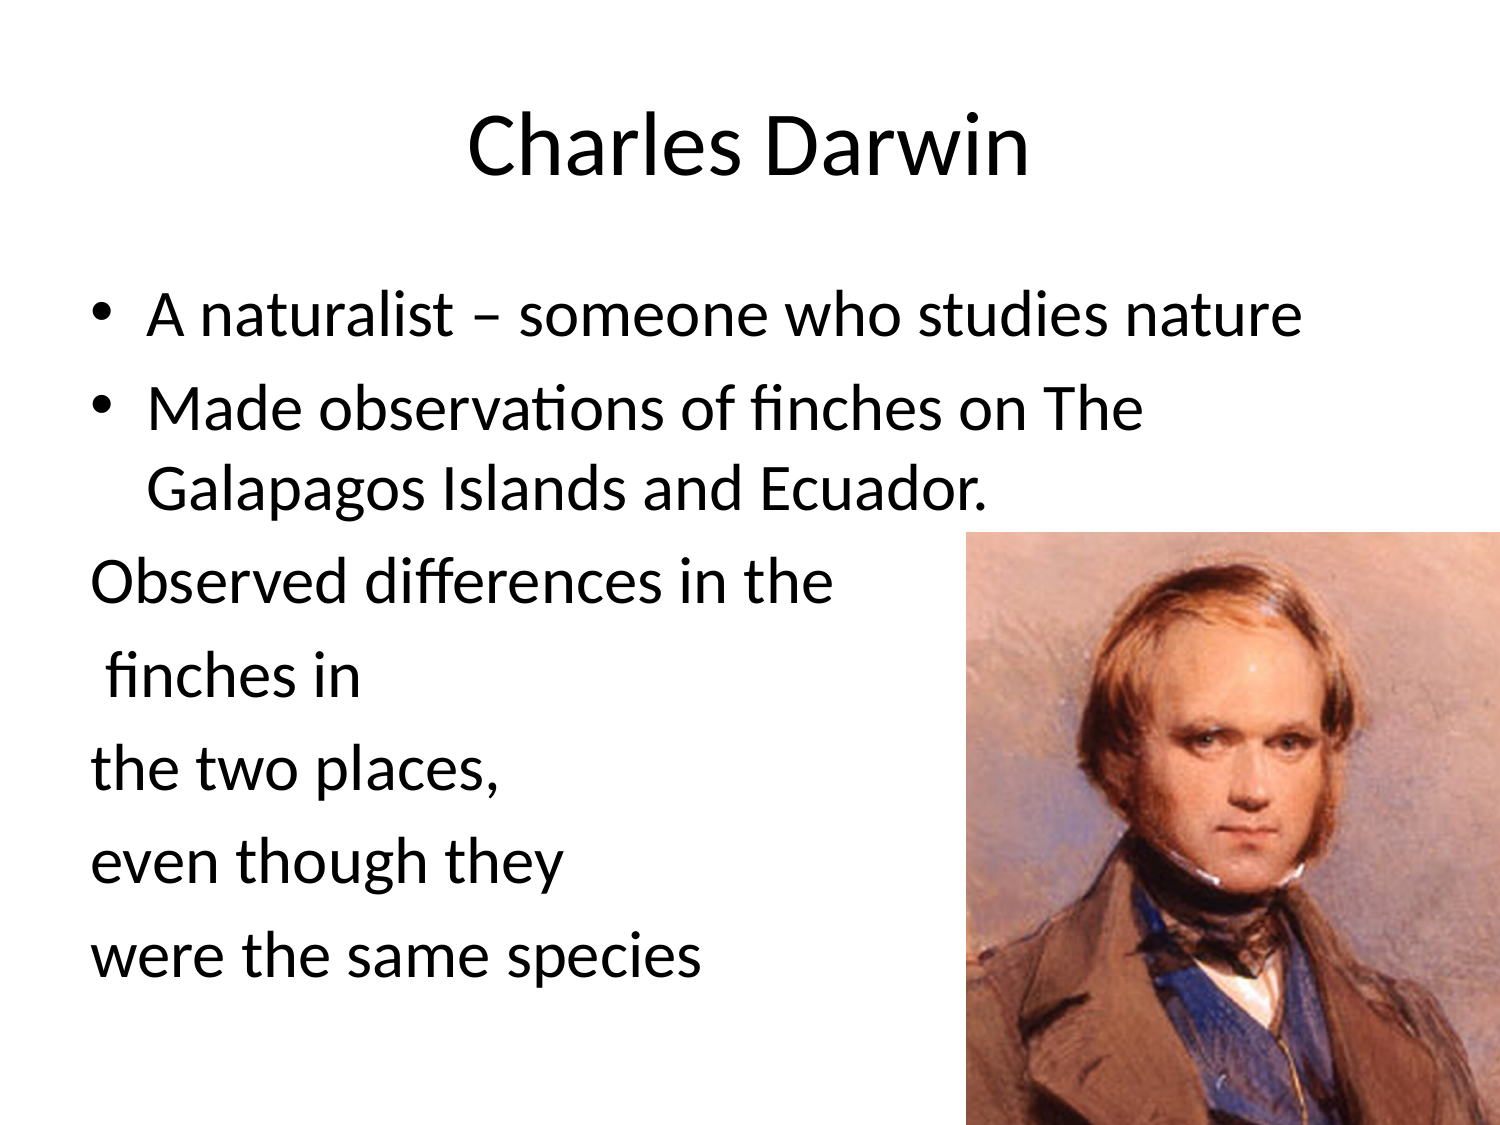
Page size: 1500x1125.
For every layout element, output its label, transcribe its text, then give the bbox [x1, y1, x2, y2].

title Charles Darwin [75, 45, 1425, 233]
list A naturalist – someone who studies nature Made observations of finches on The Galapagos Islands and Ecuador. Observed differences in the finches in the two places, even though they were the same species [75, 262, 1425, 1005]
picture [965, 532, 1500, 1125]
